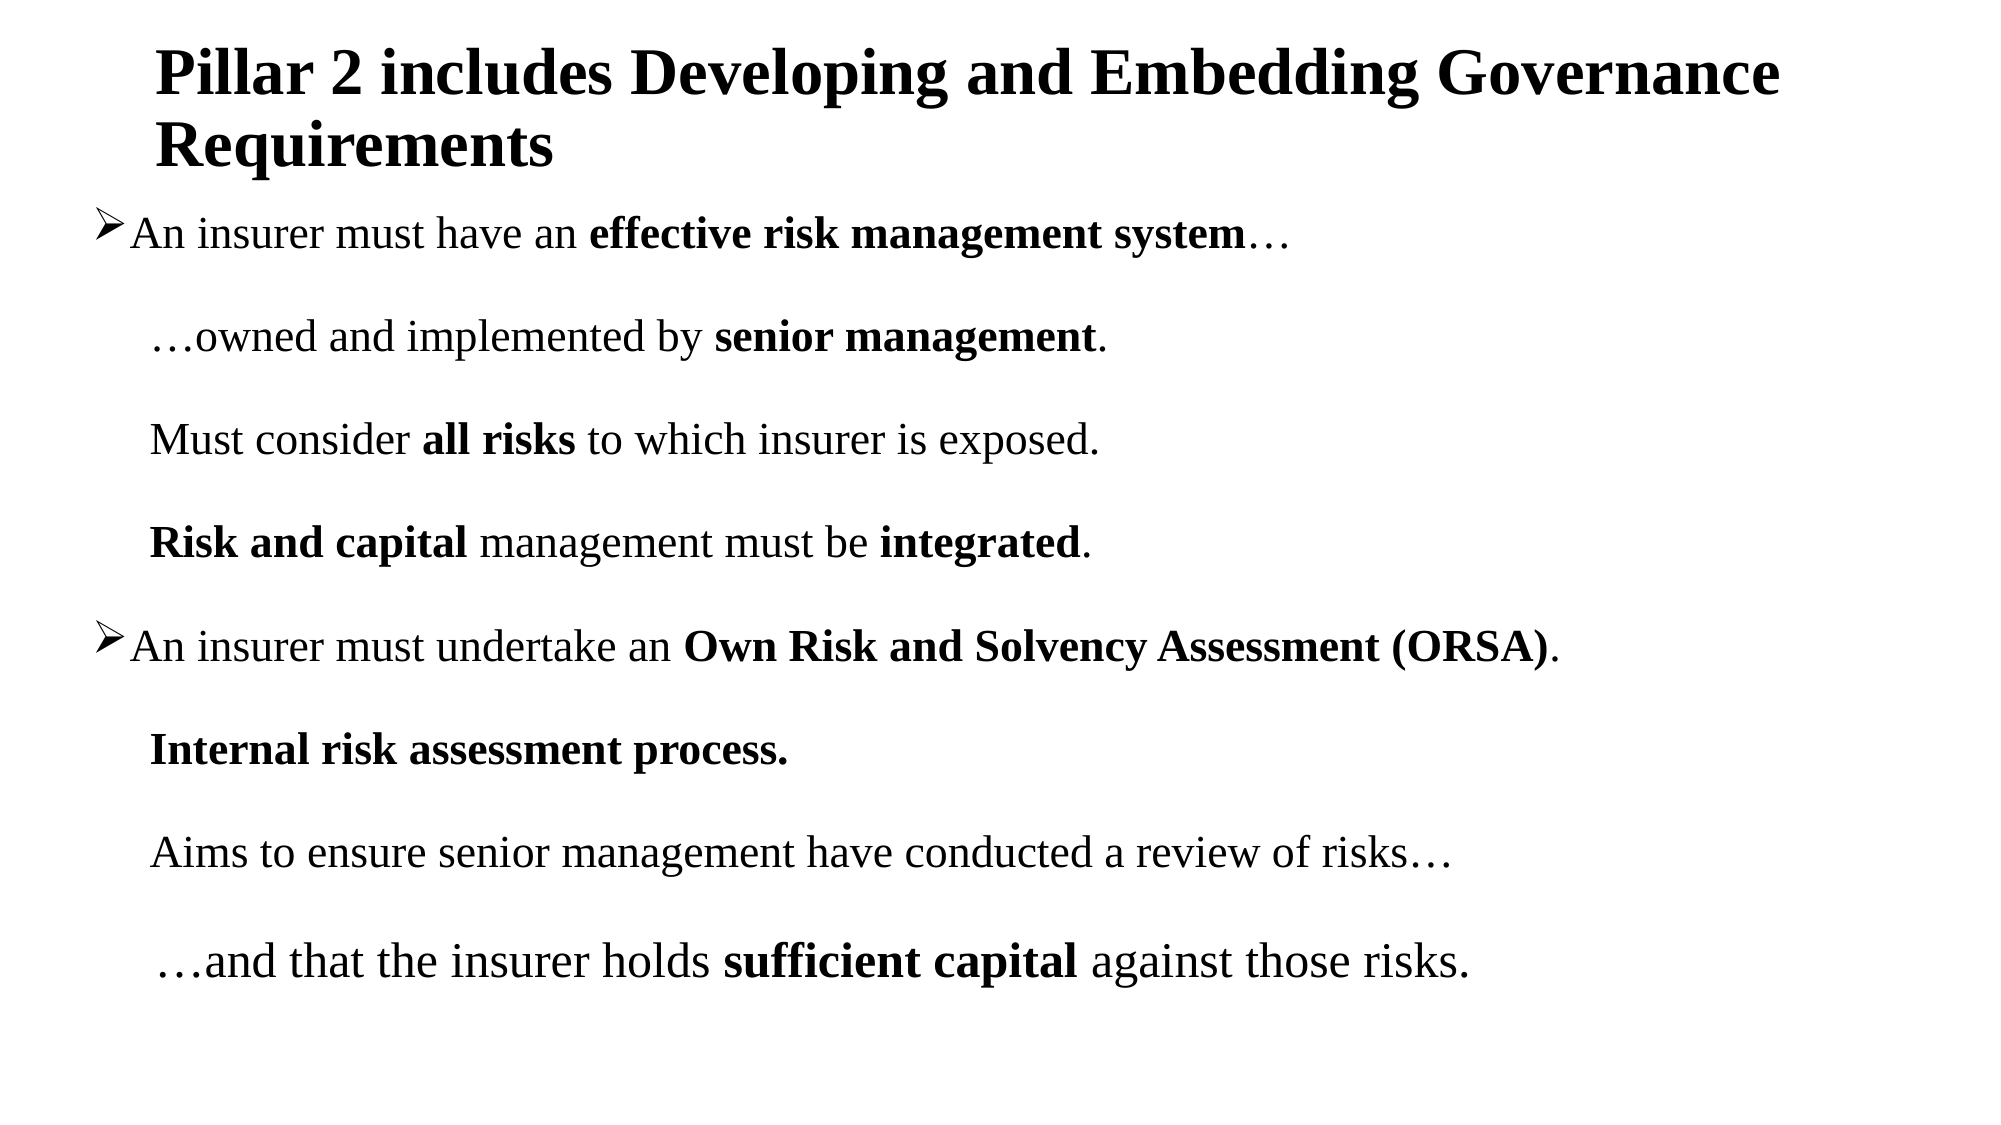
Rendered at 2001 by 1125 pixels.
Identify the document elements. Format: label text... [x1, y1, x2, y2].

list An insurer must have an effective risk management system… …owned and implemented by senior management. Must consider all risks to which insurer is exposed. Risk and capital management must be integrated. An insurer must undertake an Own Risk and Solvency Assessment (ORSA). Internal risk assessment process. Aims to ensure senior management have conducted a review of risks… …and that the insurer holds sufficient capital against those risks. [77, 167, 1960, 1041]
title Pillar 2 includes Developing and Embedding Governance Requirements [140, 32, 1836, 167]
